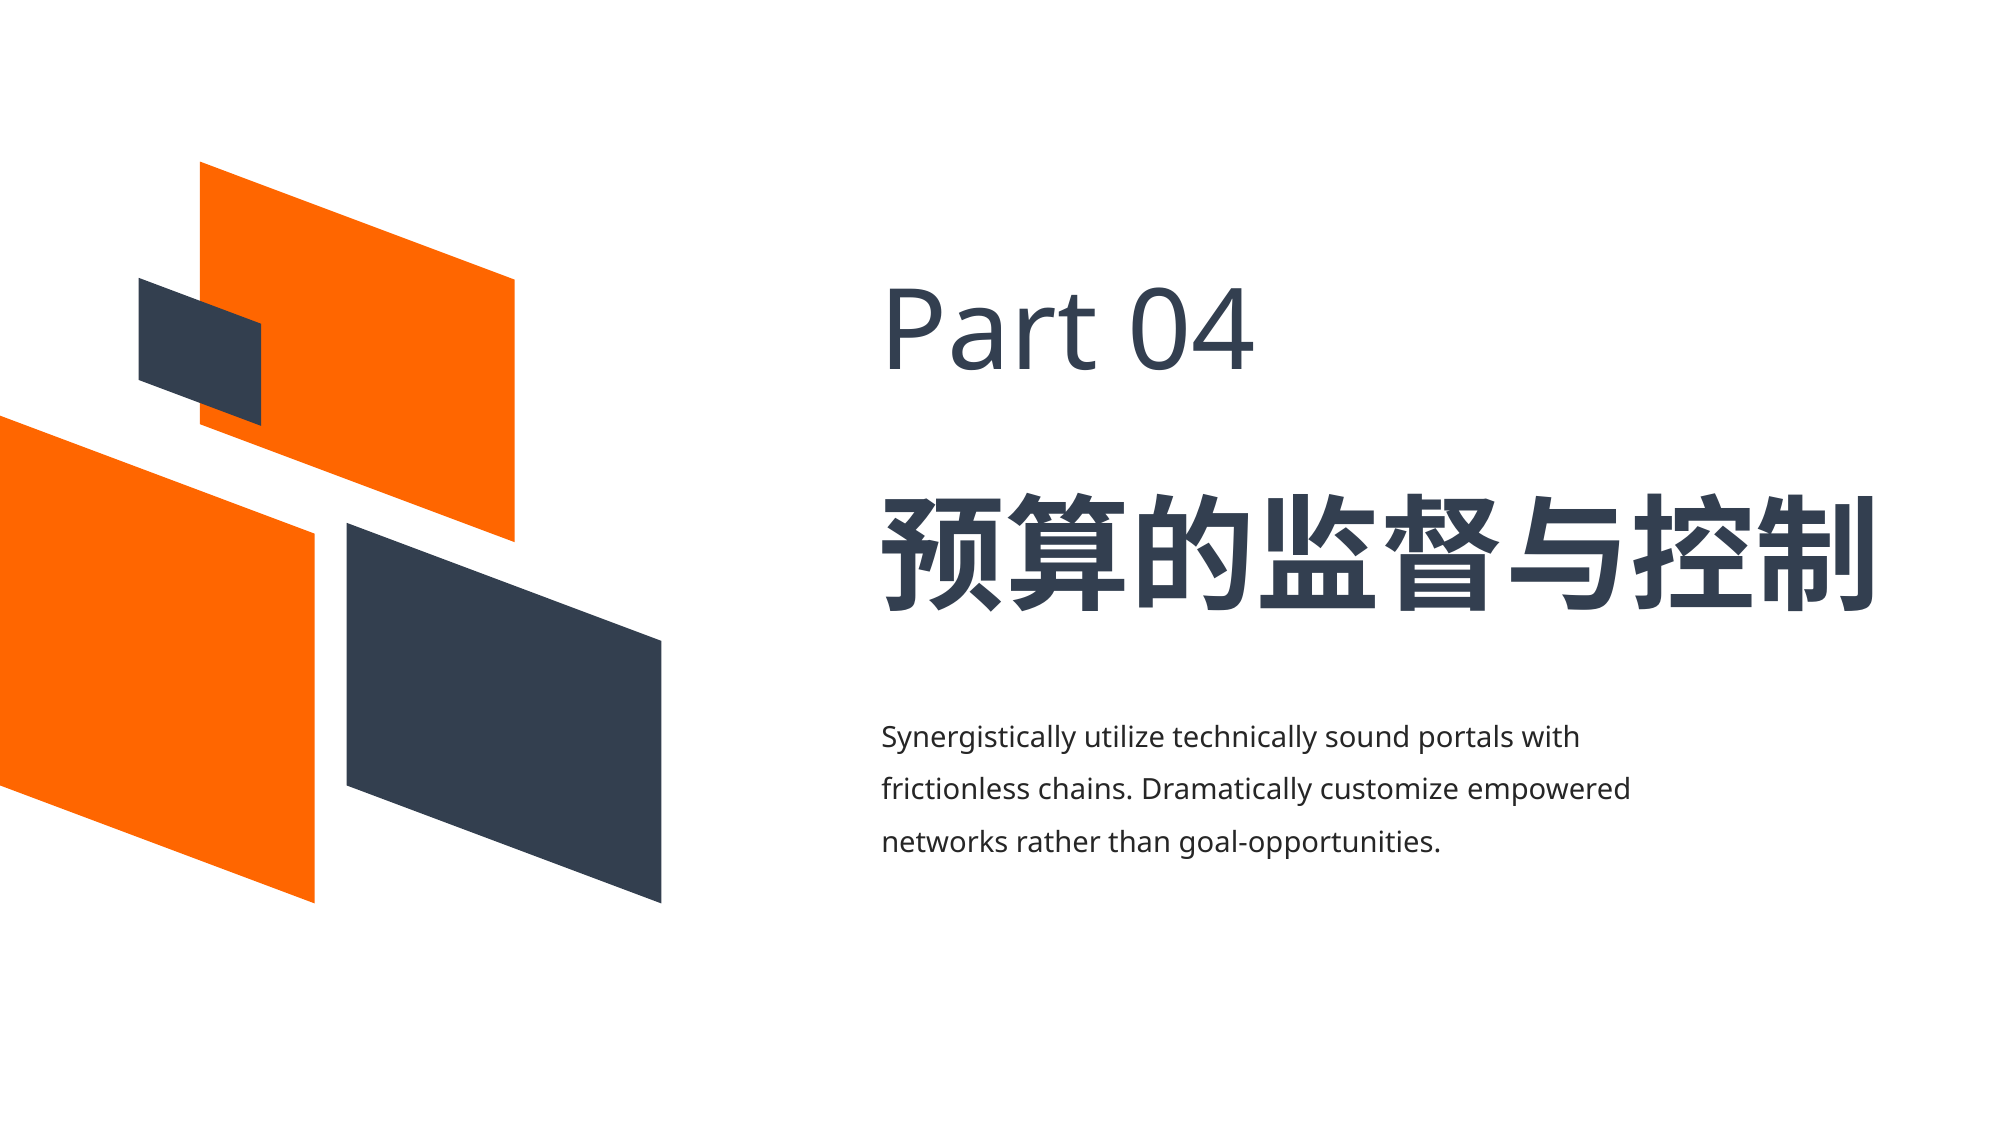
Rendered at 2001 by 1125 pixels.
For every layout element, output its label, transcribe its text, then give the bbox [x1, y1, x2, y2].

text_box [0, 201, 702, 864]
text_box Synergistically utilize technically sound portals with frictionless chains. Dramatically customize empowered networks rather than goal-opportunities. [881, 700, 1661, 858]
text_box Part 04 [865, 245, 1519, 421]
text_box 预算的监督与控制 [865, 472, 1967, 648]
